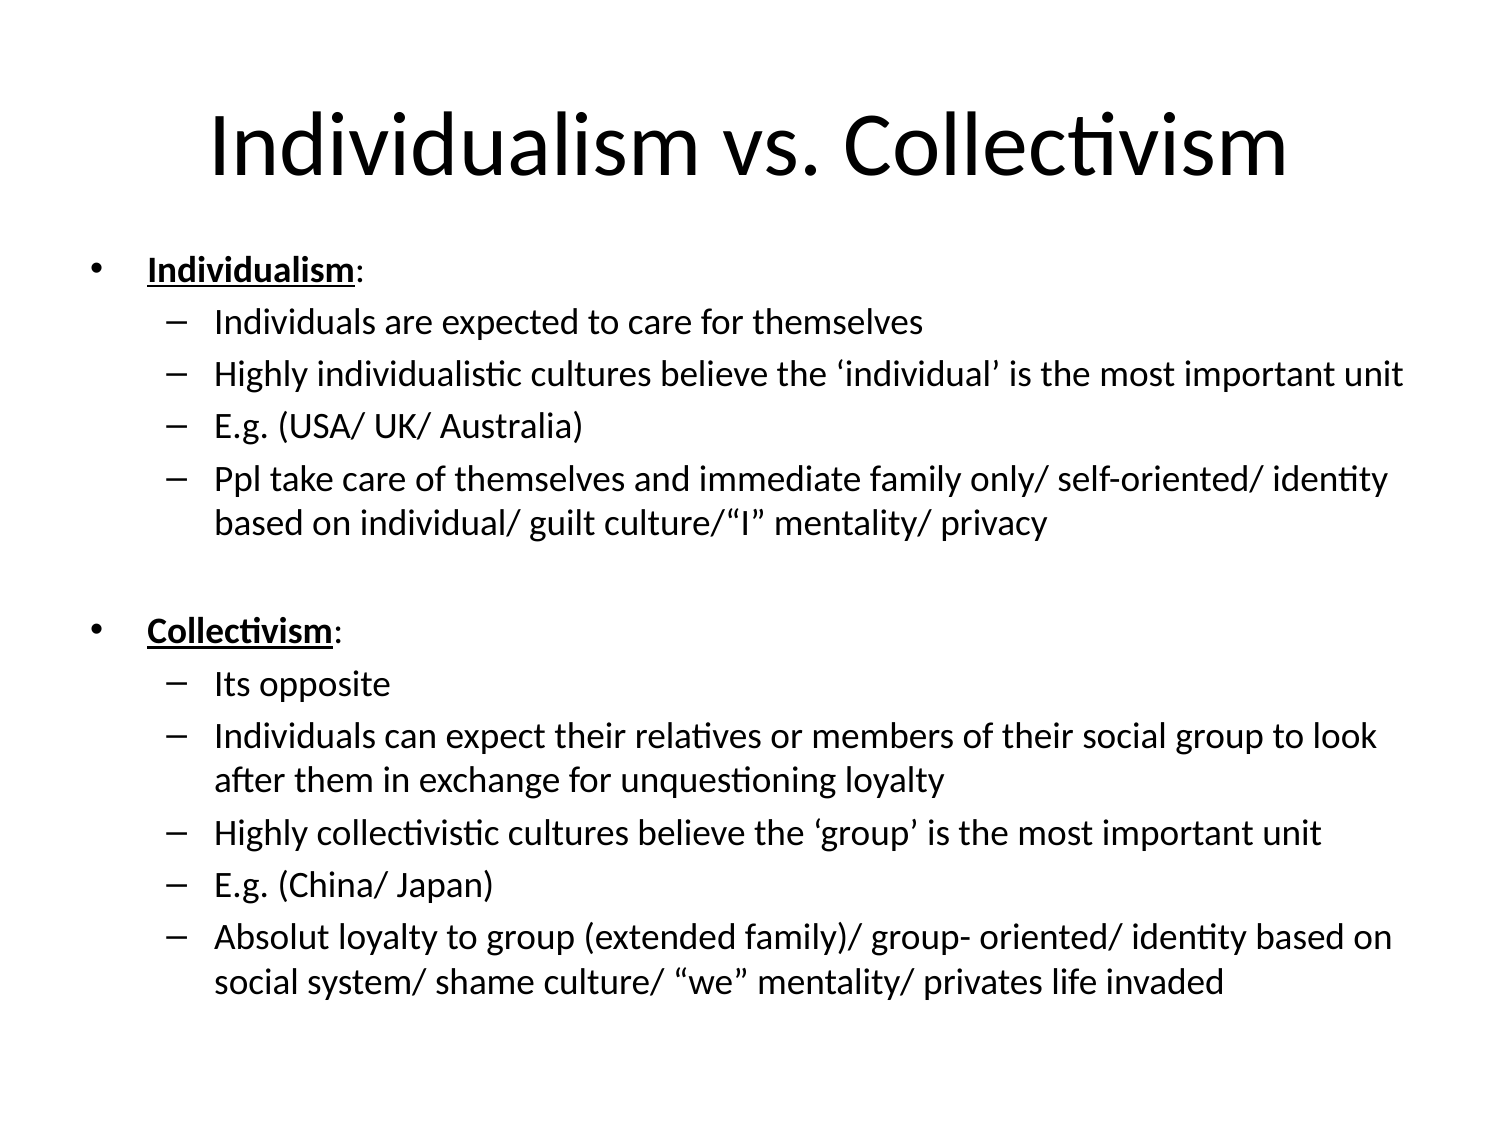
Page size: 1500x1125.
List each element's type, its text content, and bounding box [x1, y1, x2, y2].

title Individualism vs. Collectivism [75, 45, 1425, 233]
list Individualism: Individuals are expected to care for themselves Highly individualistic cultures believe the ‘individual’ is the most important unit E.g. (USA/ UK/ Australia) Ppl take care of themselves and immediate family only/ self-oriented/ identity based on individual/ guilt culture/“I” mentality/ privacy Collectivism: Its opposite Individuals can expect their relatives or members of their social group to look after them in exchange for unquestioning loyalty Highly collectivistic cultures believe the ‘group’ is the most important unit E.g. (China/ Japan) Absolut loyalty to group (extended family)/ group- oriented/ identity based on social system/ shame culture/ “we” mentality/ privates life invaded [75, 237, 1425, 1063]
